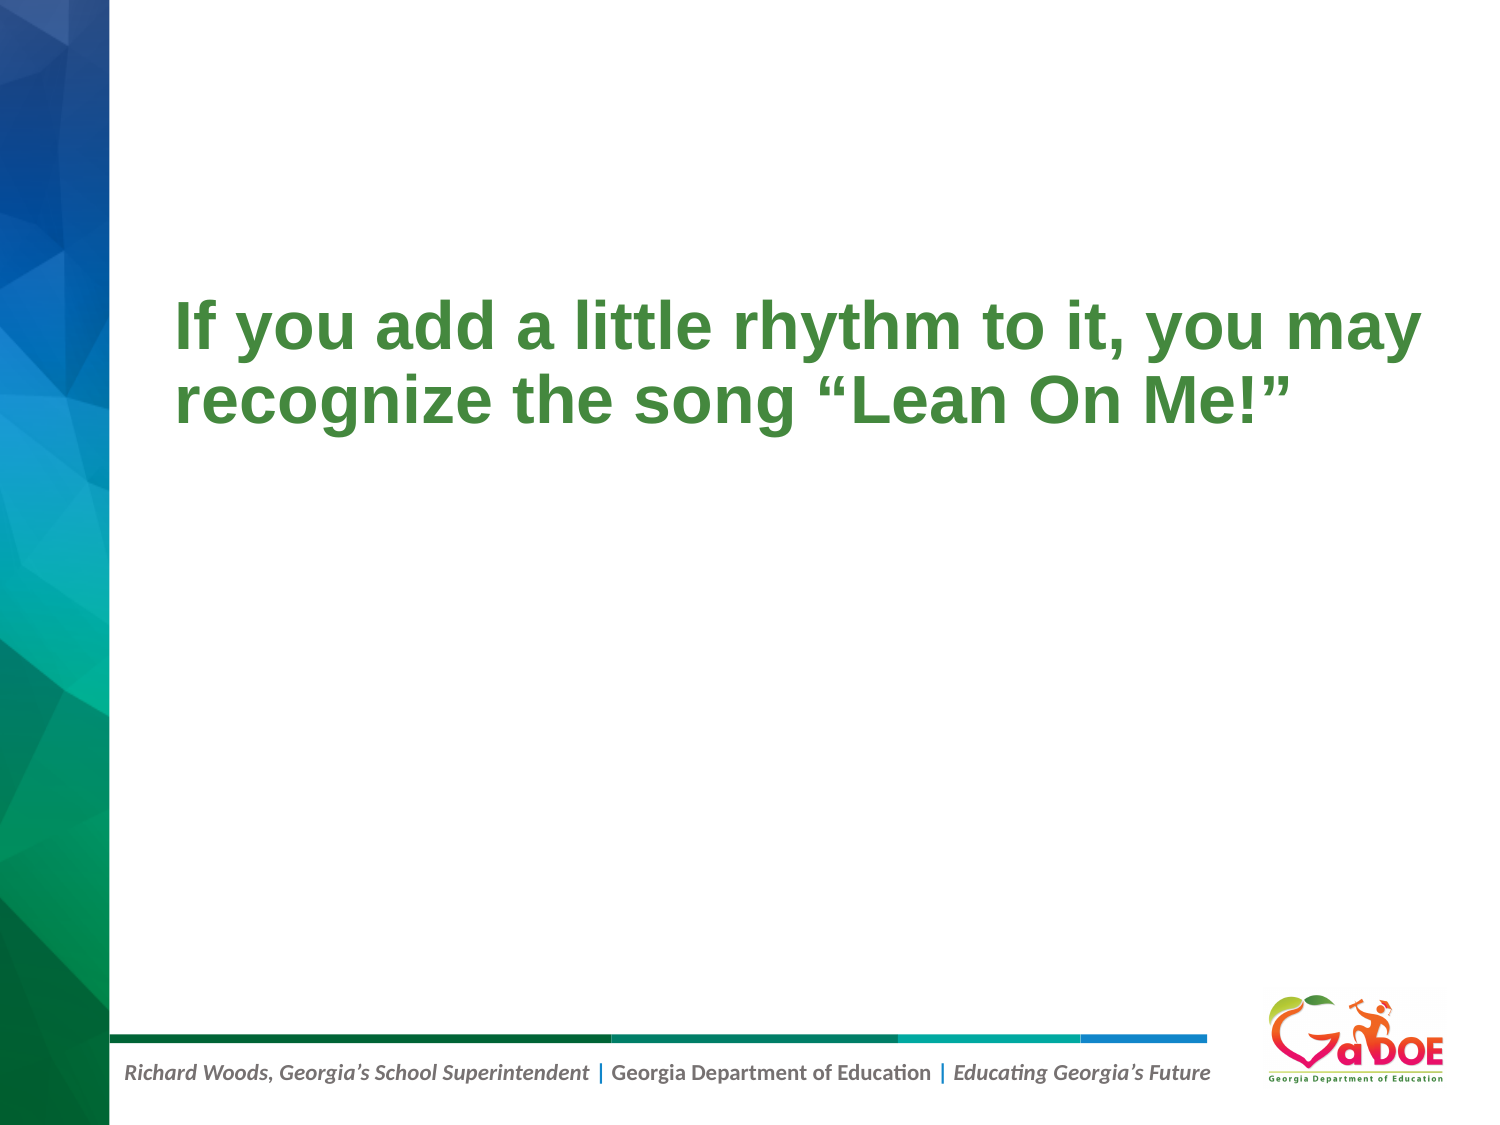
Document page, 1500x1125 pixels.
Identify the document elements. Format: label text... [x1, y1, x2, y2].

picture [1263, 987, 1447, 1089]
title If you add a little rhythm to it, you may recognize the song “Lean On Me!” [159, 255, 1454, 473]
picture [0, 0, 110, 1125]
